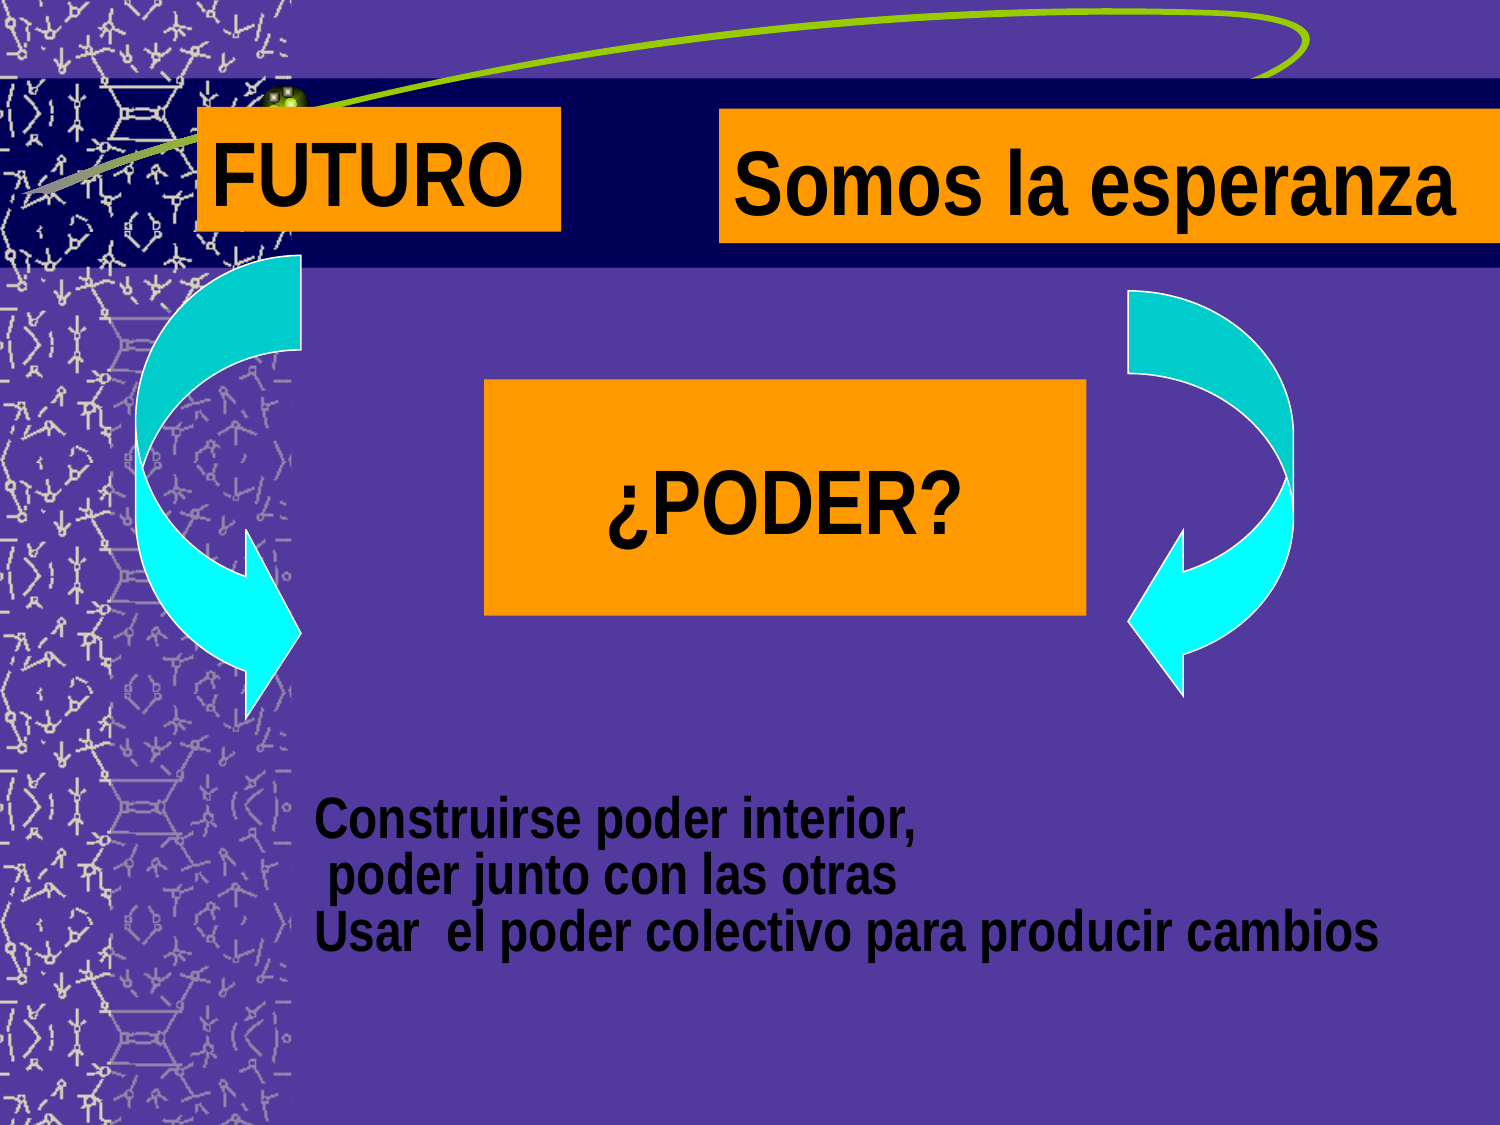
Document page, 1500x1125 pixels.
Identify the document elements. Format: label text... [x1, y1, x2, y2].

text_box Construirse poder interior, poder junto con las otras Usar el poder colectivo para producir cambios [299, 786, 1447, 1026]
picture [0, 0, 292, 1125]
text_box FUTURO [197, 106, 562, 232]
text_box [1128, 290, 1294, 696]
text_box Somos la esperanza [719, 108, 1500, 244]
text_box ¿PODER? [484, 379, 1087, 616]
text_box [135, 255, 301, 719]
